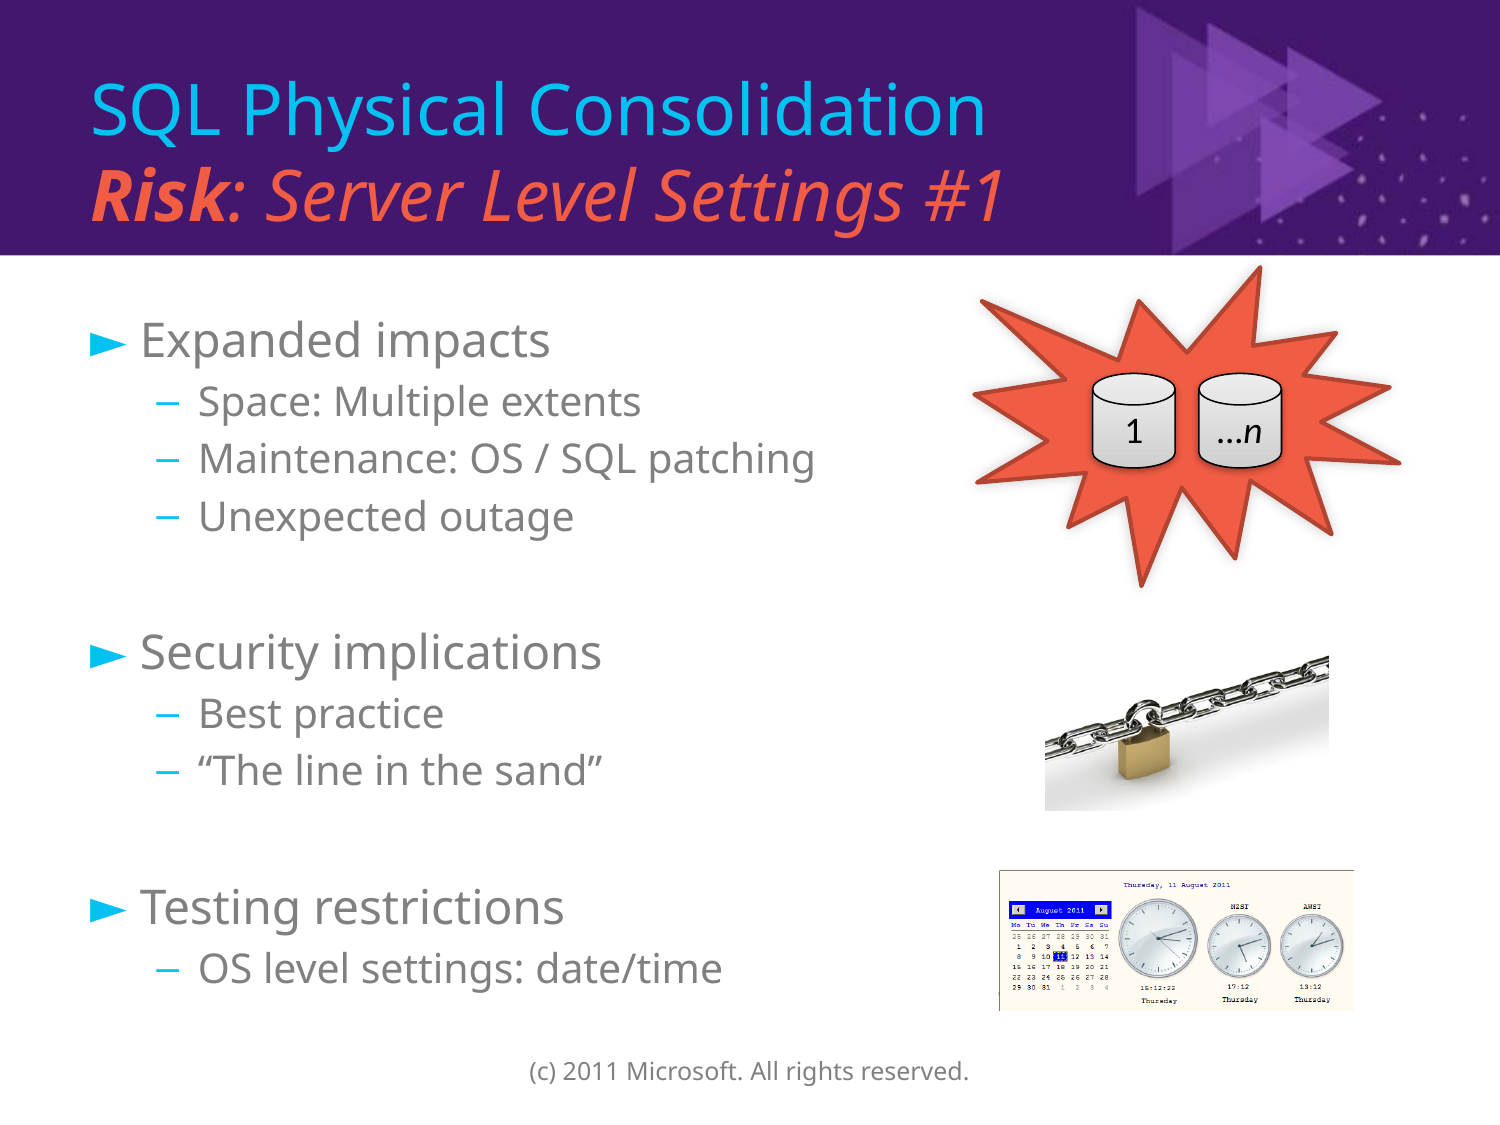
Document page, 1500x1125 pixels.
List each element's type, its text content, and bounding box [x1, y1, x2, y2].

list Expanded impacts Space: Multiple extents Maintenance: OS / SQL patching Unexpected outage Security implications Best practice “The line in the sand” Testing restrictions OS level settings: date/time [75, 302, 1425, 1005]
text_box …n [1198, 372, 1283, 469]
picture [0, 0, 1500, 255]
text_box 1 [1091, 372, 1176, 469]
title SQL Physical Consolidation Risk: Server Level Settings #1 [75, 56, 1425, 244]
footer (c) 2011 Microsoft. All rights reserved. [512, 1042, 988, 1103]
text_box [972, 265, 1402, 589]
picture [1045, 621, 1330, 811]
picture [997, 869, 1354, 1012]
